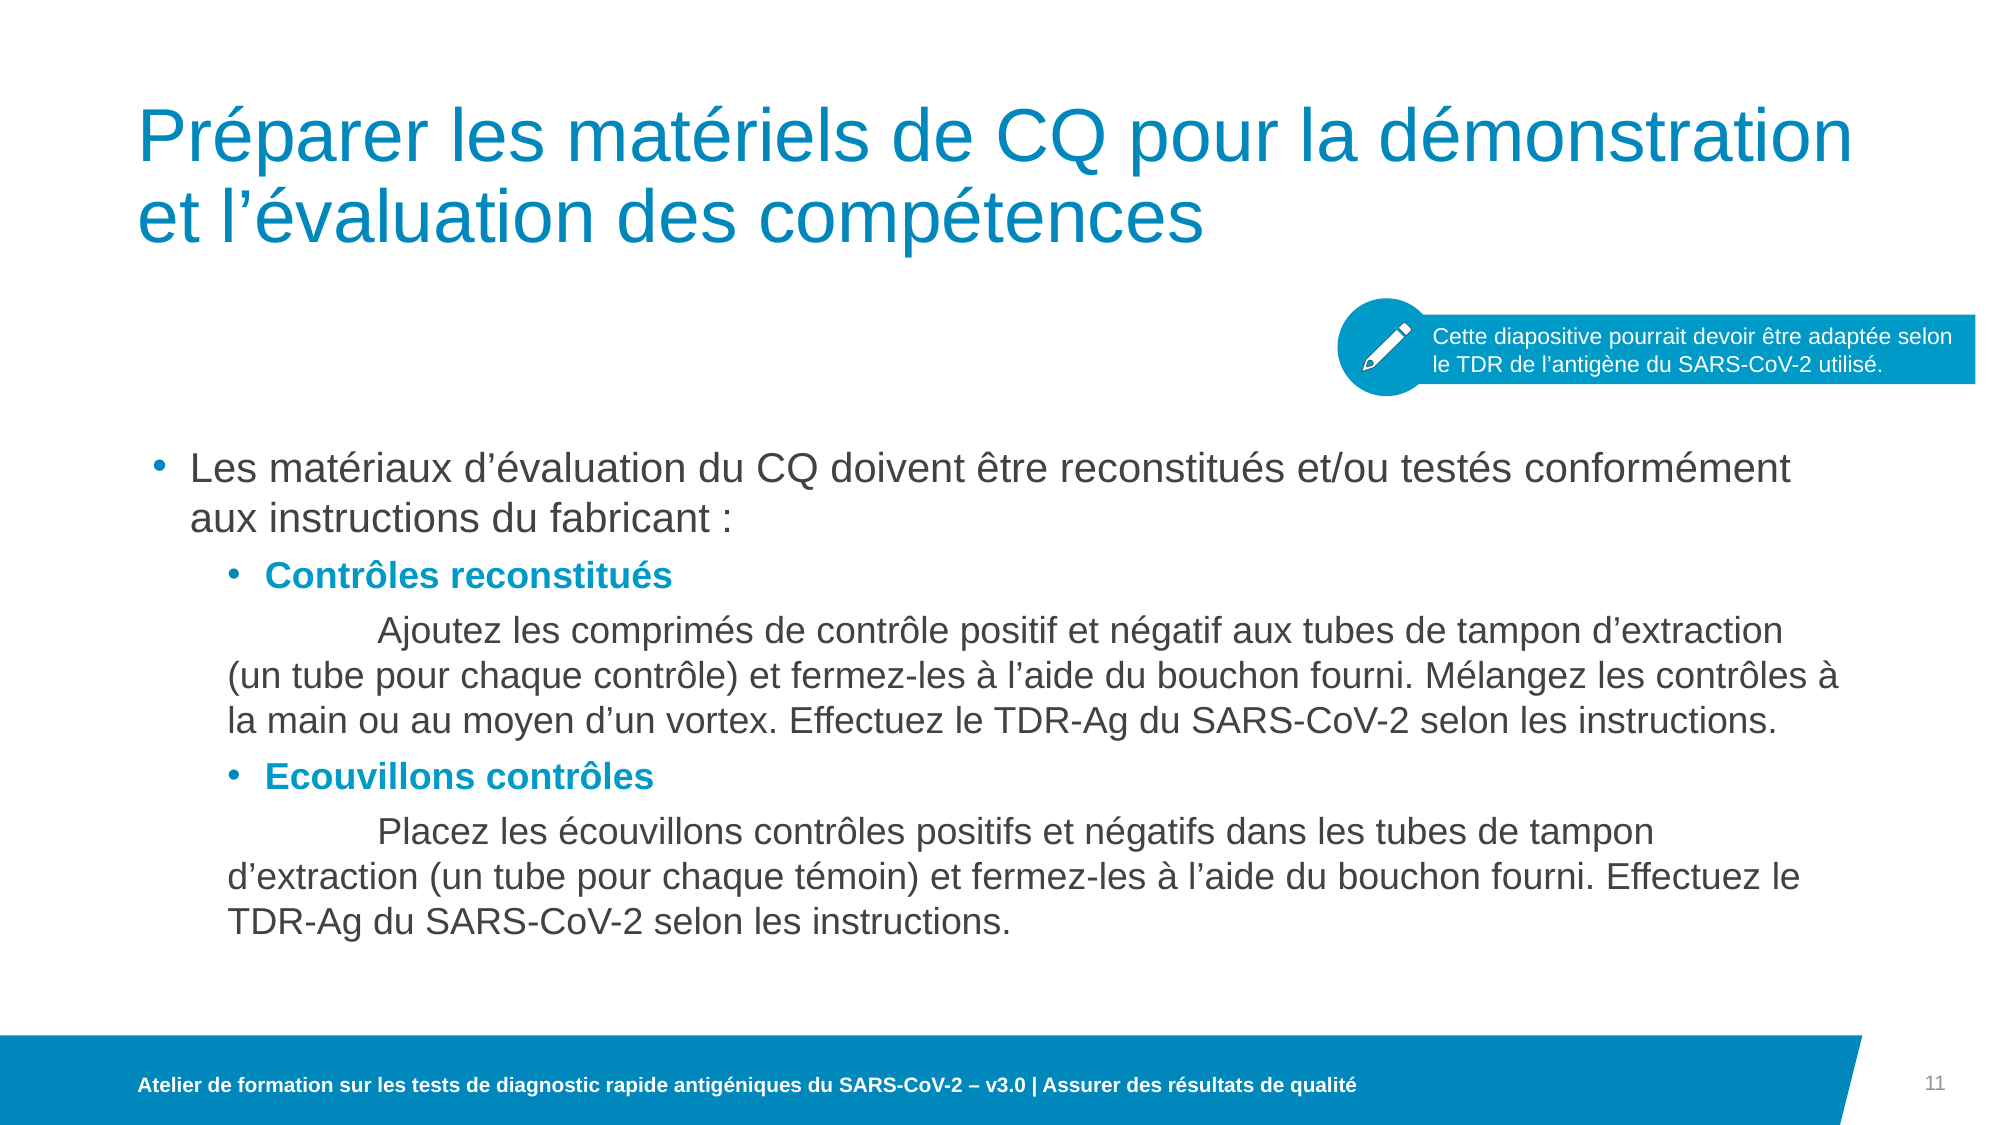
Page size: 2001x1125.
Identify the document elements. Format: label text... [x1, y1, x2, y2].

footer Atelier de formation sur les tests de diagnostic rapide antigéniques du SARS-CoV-2 – v3.0 | Assurer des résultats de qualité [137, 1042, 1442, 1125]
title Préparer les matériels de CQ pour la démonstration et l’évaluation des compétences [137, 104, 1863, 260]
list Les matériaux d’évaluation du CQ doivent être reconstitués et/ou testés conformément aux instructions du fabricant : Contrôles reconstitués Ajoutez les comprimés de contrôle positif et négatif aux tubes de tampon d’extraction (un tube pour chaque contrôle) et fermez-les à l’aide du bouchon fourni. Mélangez les contrôles à la main ou au moyen d’un vortex. Effectuez le TDR-Ag du SARS-CoV-2 selon les instructions. Ecouvillons contrôles Placez les écouvillons contrôles positifs et négatifs dans les tubes de tampon d’extraction (un tube pour chaque témoin) et fermez-les à l’aide du bouchon fourni. Effectuez le TDR-Ag du SARS-CoV-2 selon les instructions. [137, 362, 1863, 1091]
slide_number 11 [1862, 1035, 1947, 1125]
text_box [1337, 298, 1976, 397]
